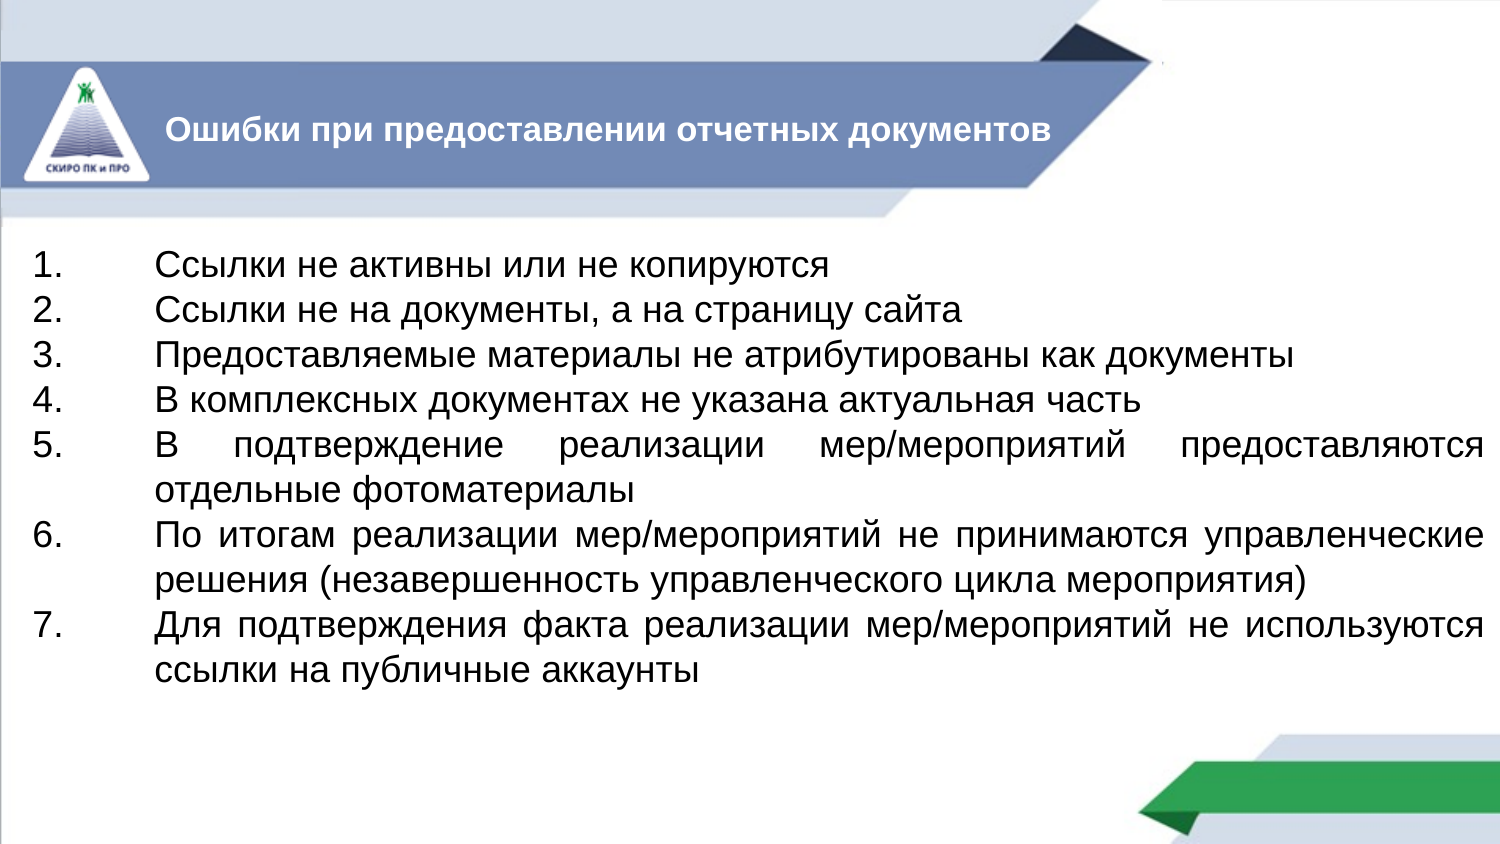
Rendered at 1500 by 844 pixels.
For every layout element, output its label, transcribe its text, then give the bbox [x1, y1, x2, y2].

title Ошибки при предоставлении отчетных документов [147, 79, 1069, 176]
text_box Ссылки не активны или не копируются Ссылки не на документы, а на страницу сайта Предоставляемые материалы не атрибутированы как документы В комплексных документах не указана актуальная часть В подтверждение реализации мер/мероприятий предоставляются отдельные фотоматериалы По итогам реализации мер/мероприятий не принимаются управленческие решения (незавершенность управленческого цикла мероприятия) Для подтверждения факта реализации мер/мероприятий не используются ссылки на публичные аккаунты [17, 232, 1500, 698]
picture [0, 0, 1500, 844]
